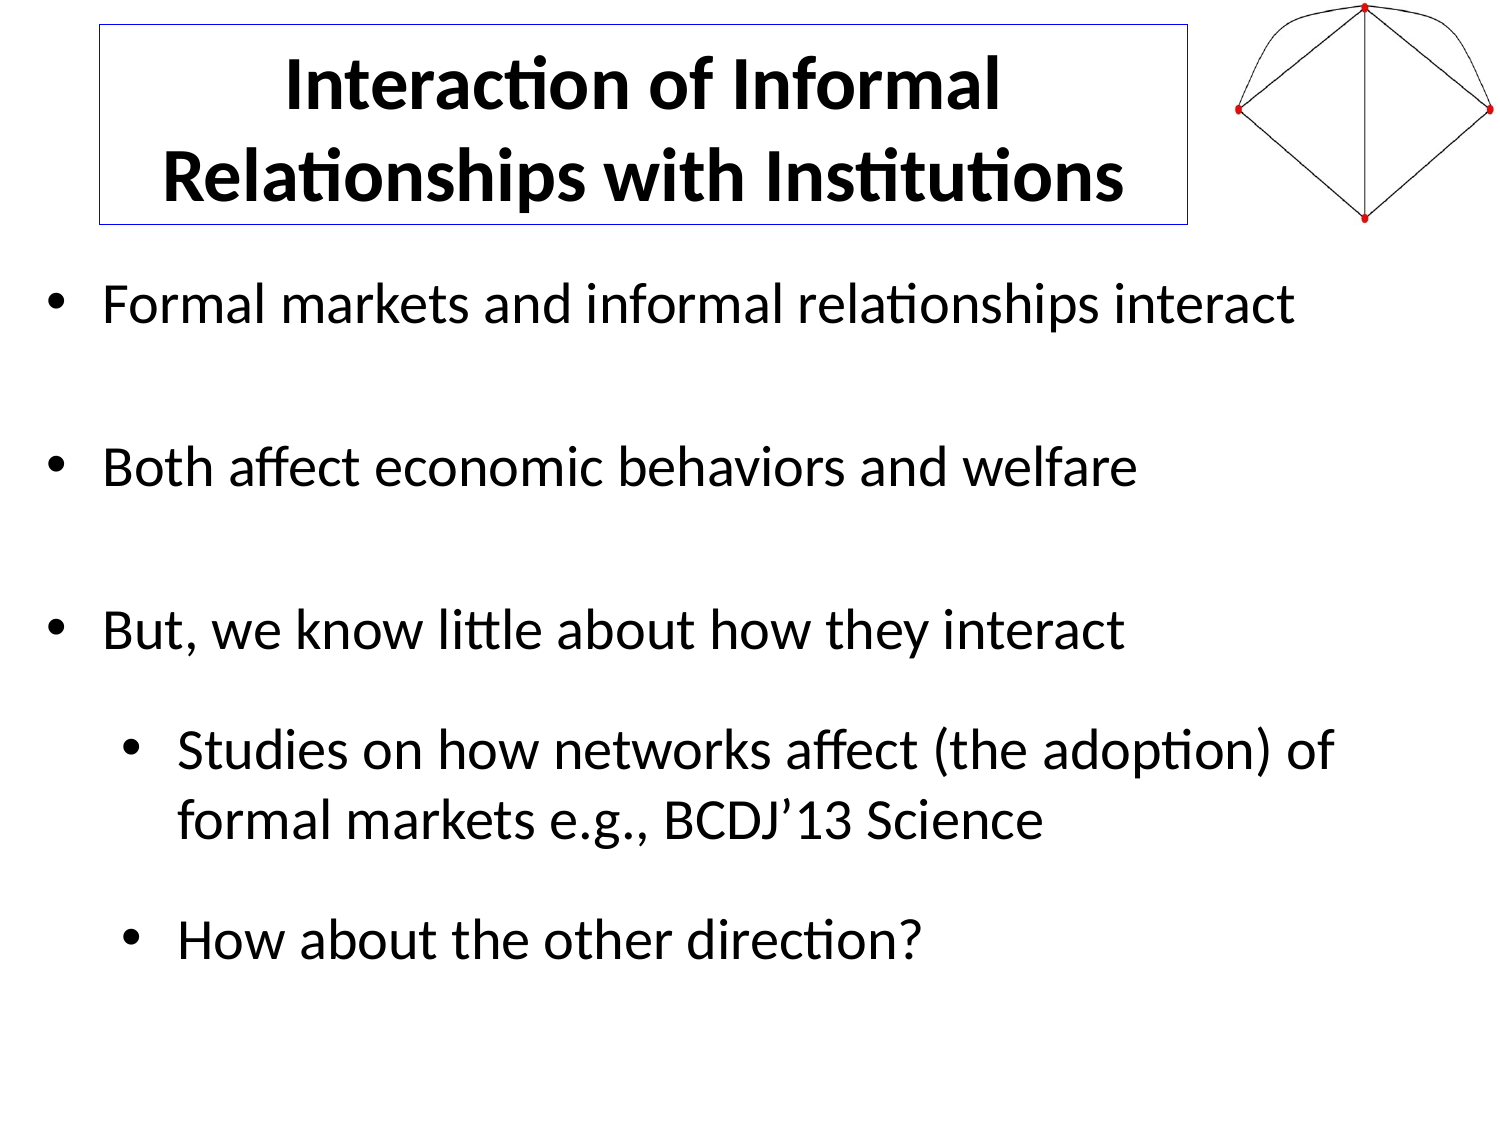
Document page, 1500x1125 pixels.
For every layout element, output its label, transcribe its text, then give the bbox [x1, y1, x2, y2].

picture [1233, 0, 1497, 226]
title Interaction of Informal Relationships with Institutions [99, 24, 1188, 225]
text_box Formal markets and informal relationships interact Both affect economic behaviors and welfare But, we know little about how they interact Studies on how networks affect (the adoption) of formal markets e.g., BCDJ’13 Science How about the other direction? [31, 257, 1469, 1125]
